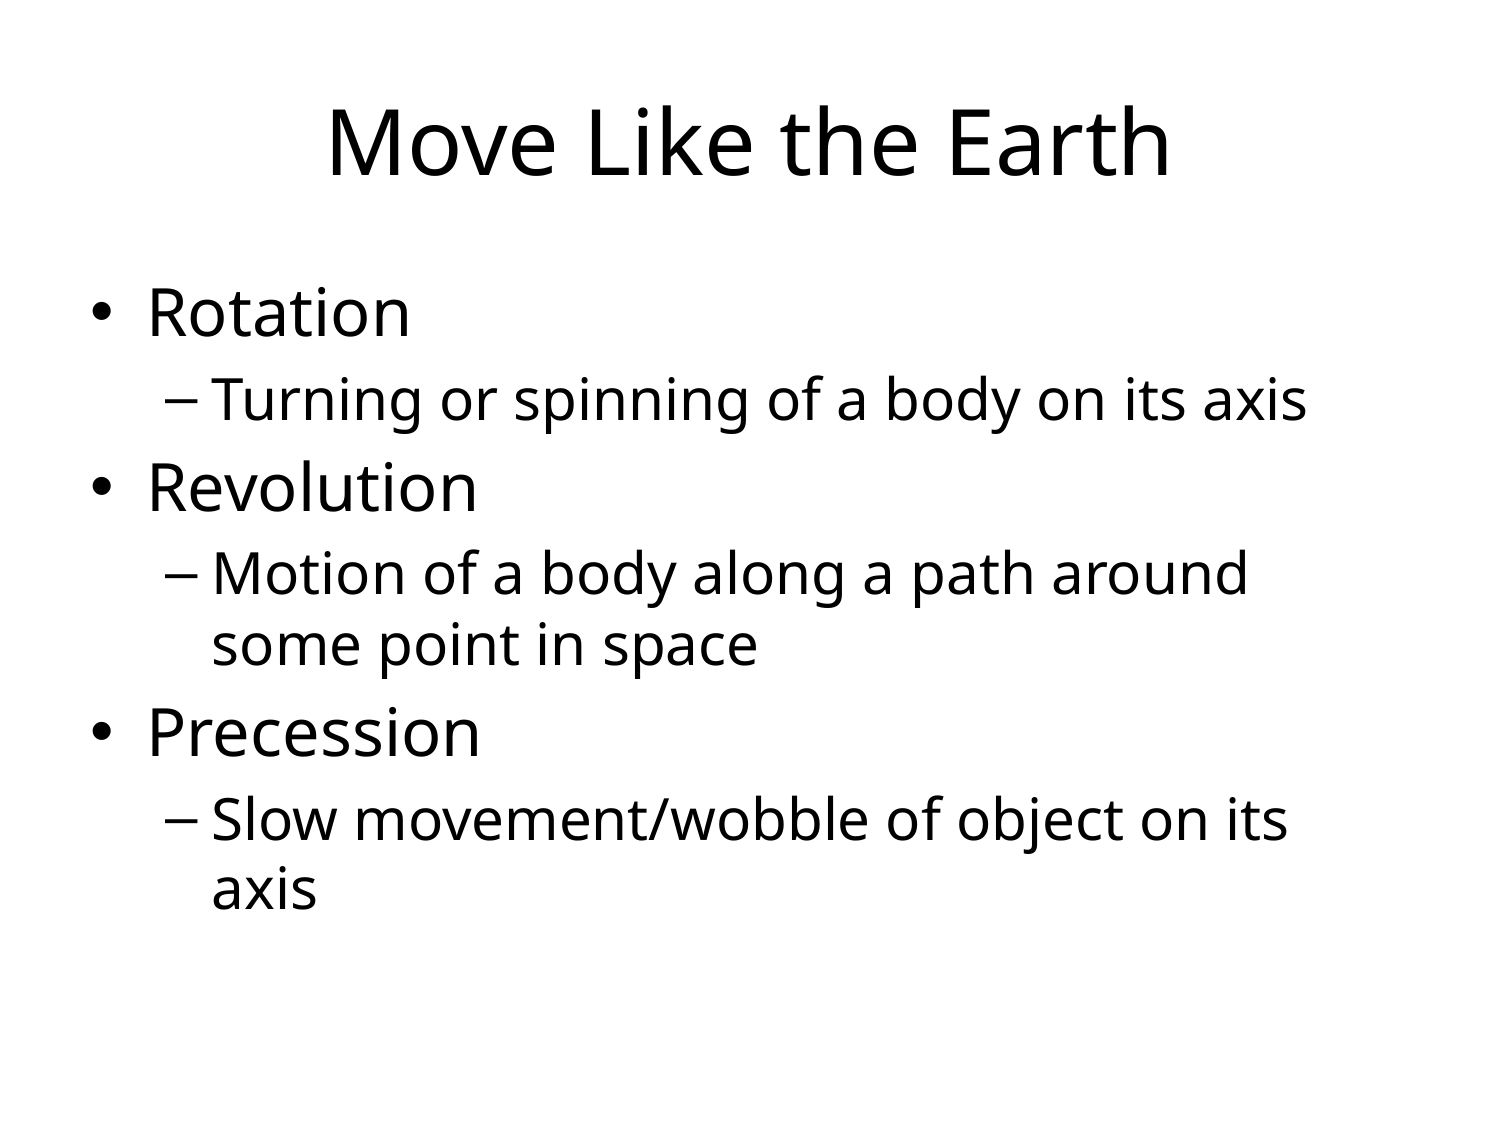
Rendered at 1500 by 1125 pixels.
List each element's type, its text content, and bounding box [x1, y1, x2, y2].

list Rotation Turning or spinning of a body on its axis Revolution Motion of a body along a path around some point in space Precession Slow movement/wobble of object on its axis [75, 262, 1425, 1005]
title Move Like the Earth [75, 45, 1425, 233]
